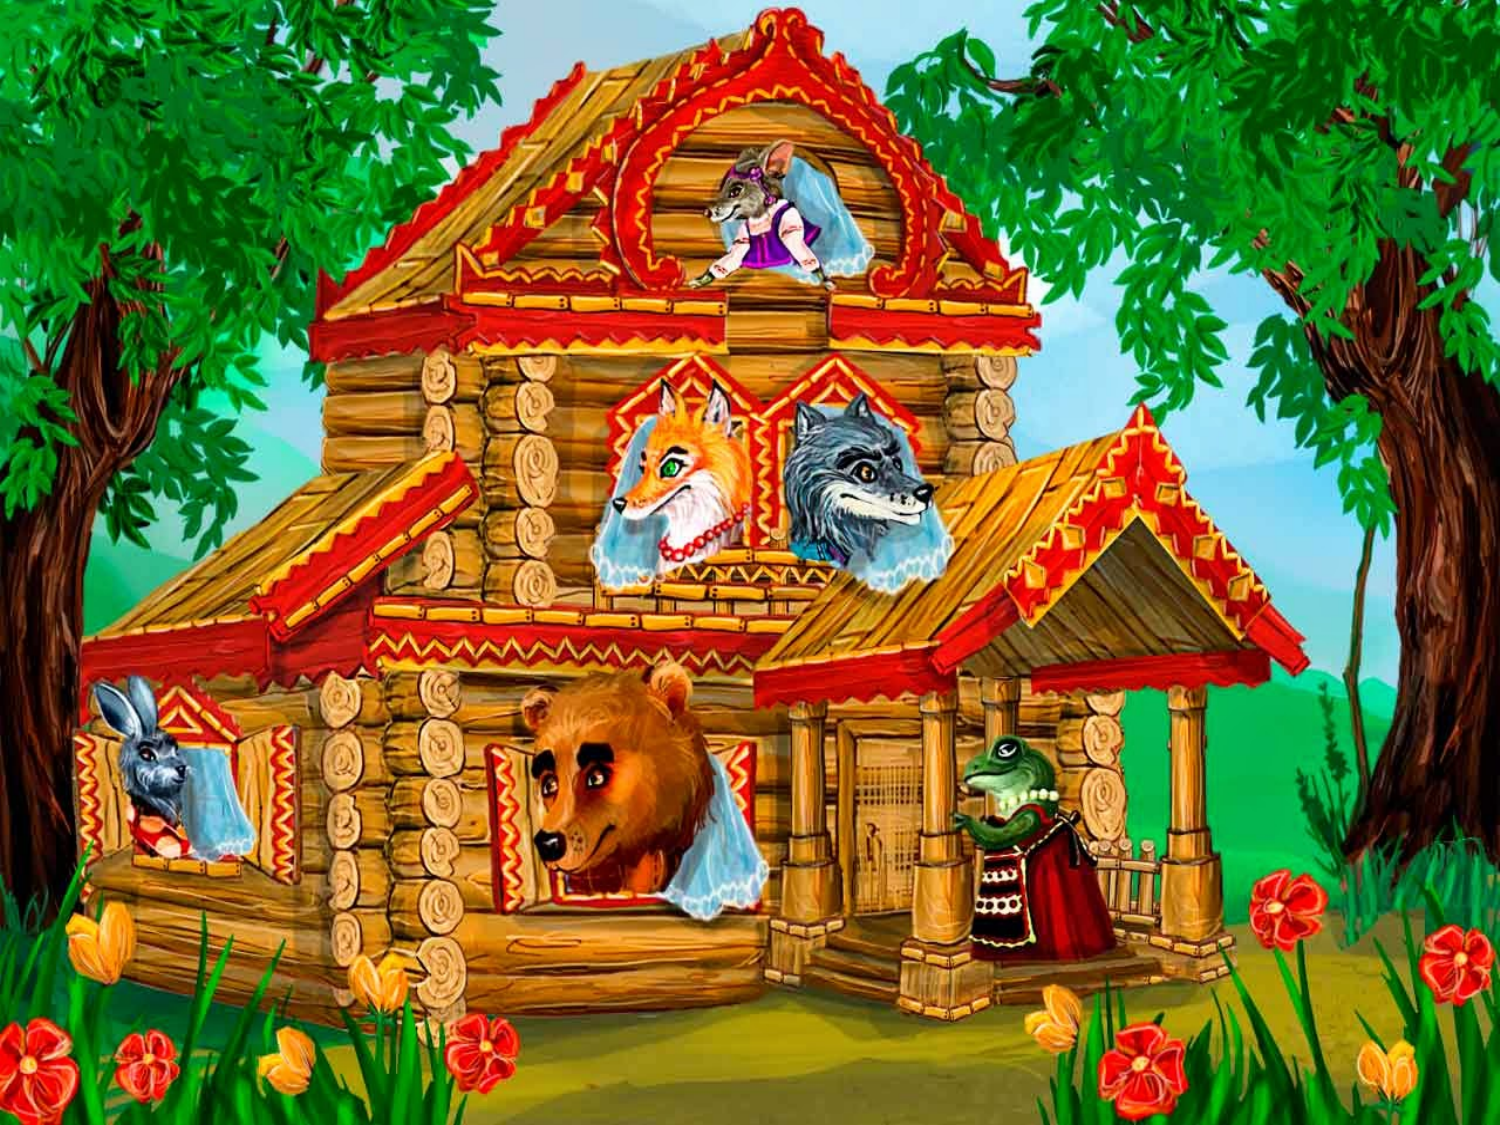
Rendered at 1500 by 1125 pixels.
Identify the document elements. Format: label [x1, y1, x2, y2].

list [0, 0, 1500, 1125]
